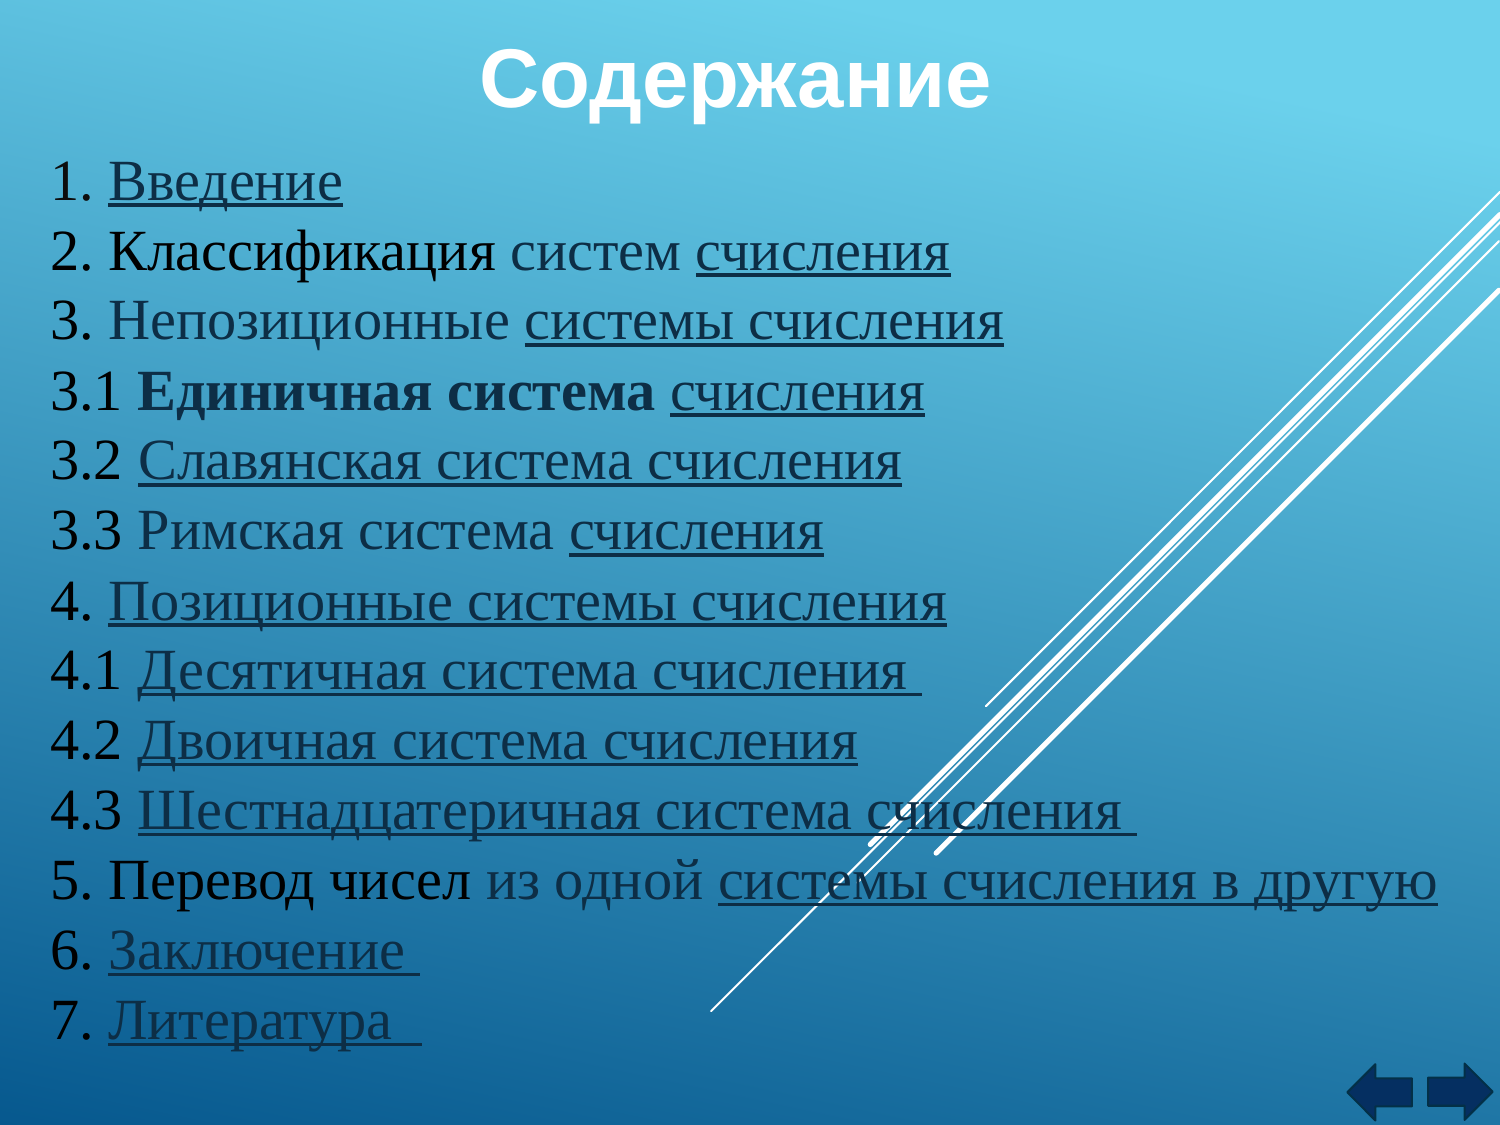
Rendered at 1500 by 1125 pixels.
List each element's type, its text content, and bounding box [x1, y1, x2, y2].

text_box 1. Введение 2. Классификация систем счисления 3. Непозиционные системы счисления 3.1 Единичная система счисления 3.2 Славянская система счисления 3.3 Римская система счисления 4. Позиционные системы счисления 4.1 Десятичная система счисления 4.2 Двоичная система счисления 4.3 Шестнадцатеричная система счисления 5. Перевод чисел из одной системы счисления в другую 6. Заключение 7. Литература [35, 134, 1500, 1125]
text_box [1346, 1063, 1413, 1122]
text_box [1427, 1062, 1494, 1121]
subtitle Содержание [0, 0, 1500, 188]
